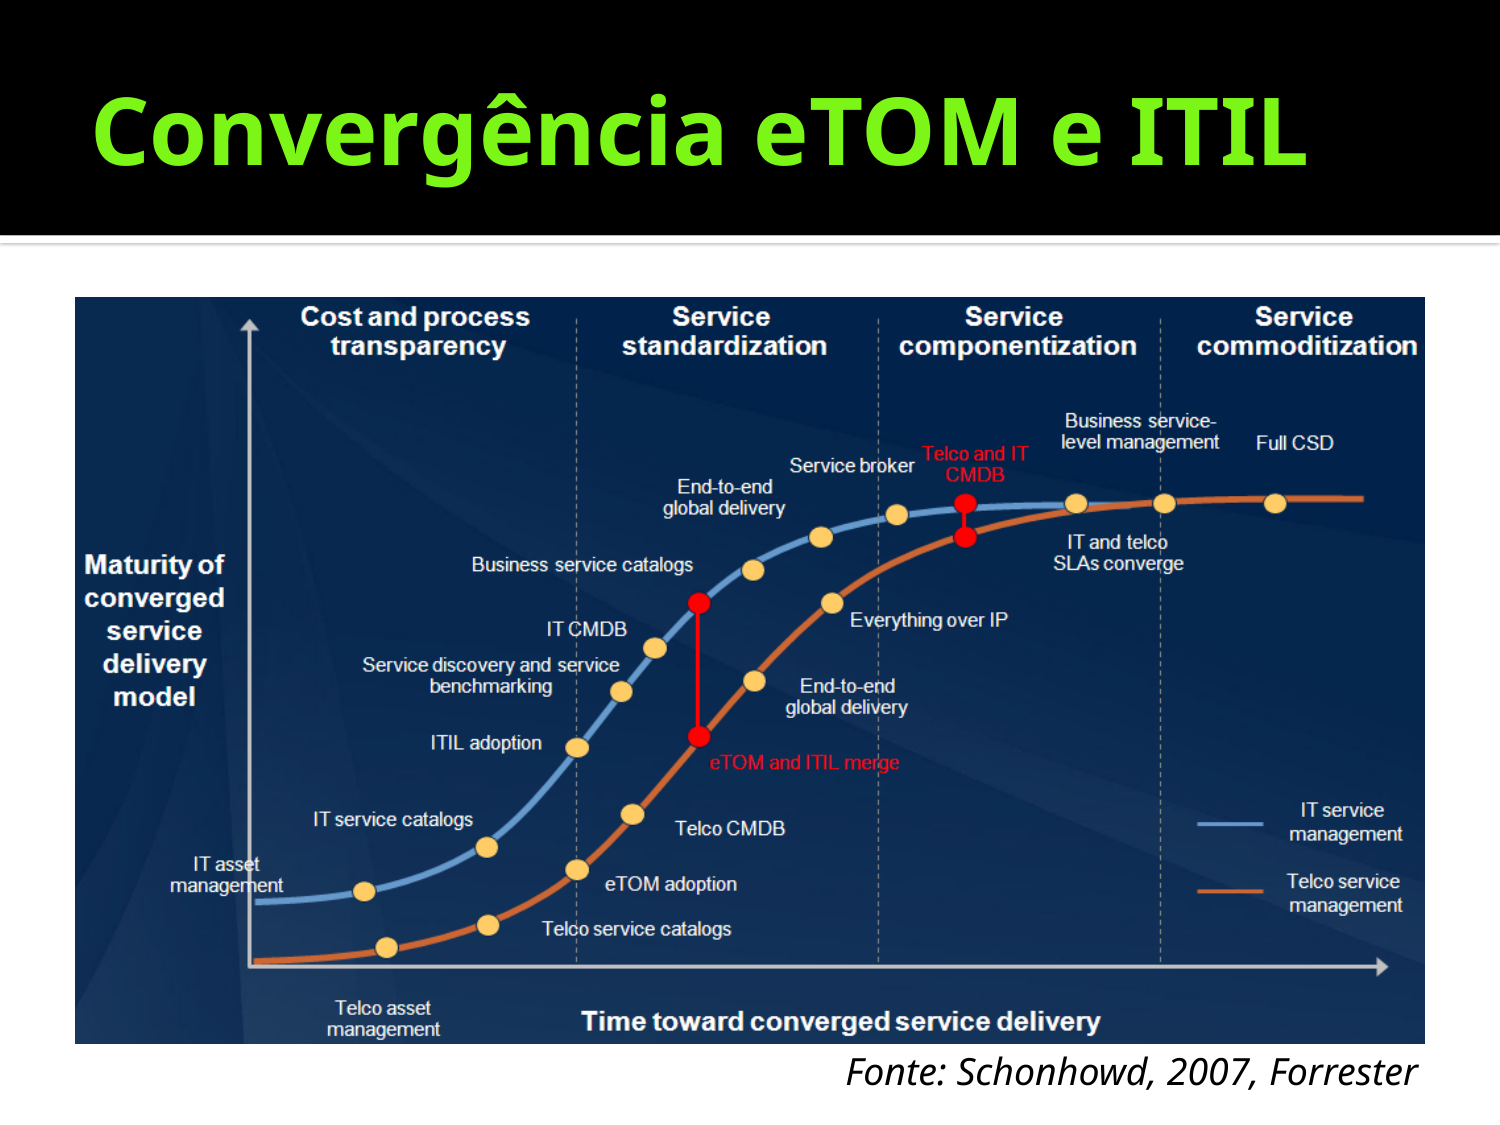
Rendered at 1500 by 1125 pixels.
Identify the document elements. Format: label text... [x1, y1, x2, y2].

title Convergência eTOM e ITIL [75, 25, 1425, 231]
text_box Fonte: Schonhowd, 2007, Forrester [830, 1040, 1434, 1101]
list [74, 297, 1425, 1044]
